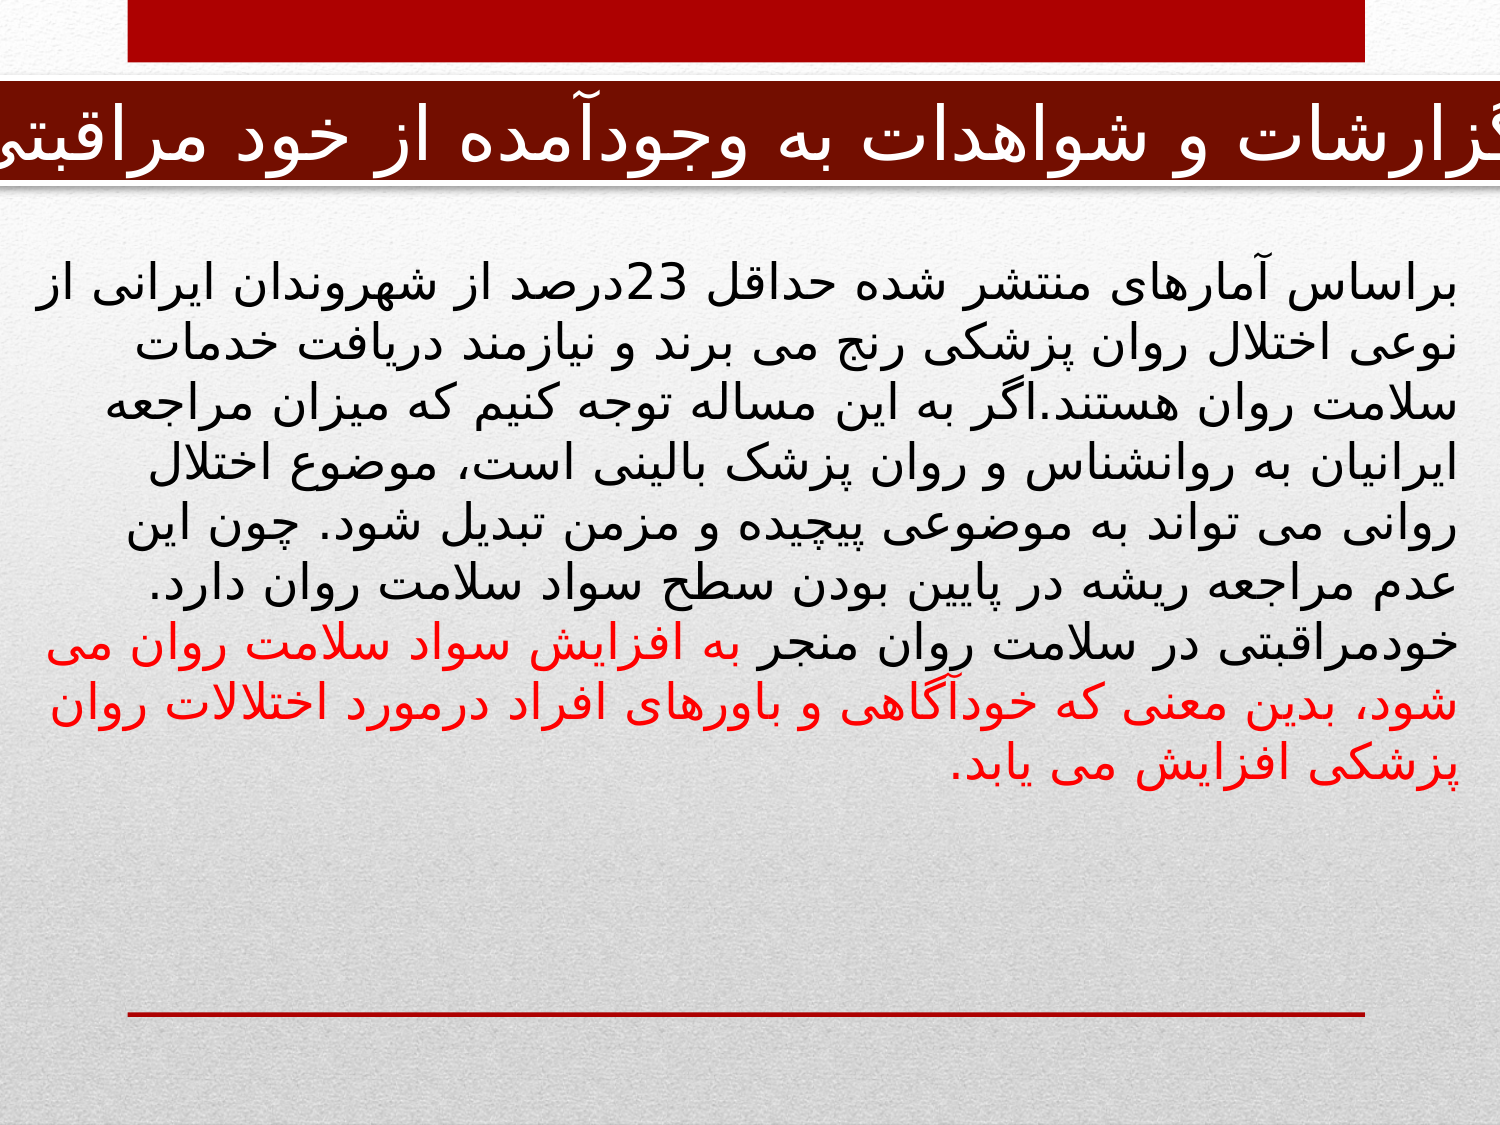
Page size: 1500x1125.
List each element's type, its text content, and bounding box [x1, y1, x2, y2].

text_box براساس آمارهای منتشر شده حداقل 23درصد از شهروندان ایرانی از نوعی اختلال روان پزشکی رنج می برند و نیازمند دریافت خدمات سلامت روان هستند.اگر به این مساله توجه کنیم که میزان مراجعه ایرانیان به روانشناس و روان پزشک بالینی است، موضوع اختلال روانی می تواند به موضوعی پیچیده و مزمن تبدیل شود. چون این عدم مراجعه ریشه در پایین بودن سطح سواد سلامت روان دارد. خودمراقبتی در سلامت روان منجر به افزایش سواد سلامت روان می شود، بدین معنی که خودآگاهی و باورهای افراد درمورد اختلالات روان پزشکی افزایش می یابد. [16, 241, 1476, 797]
text_box گزارشات و شواهدات به وجودآمده از خود مراقبتی [0, 75, 1500, 186]
